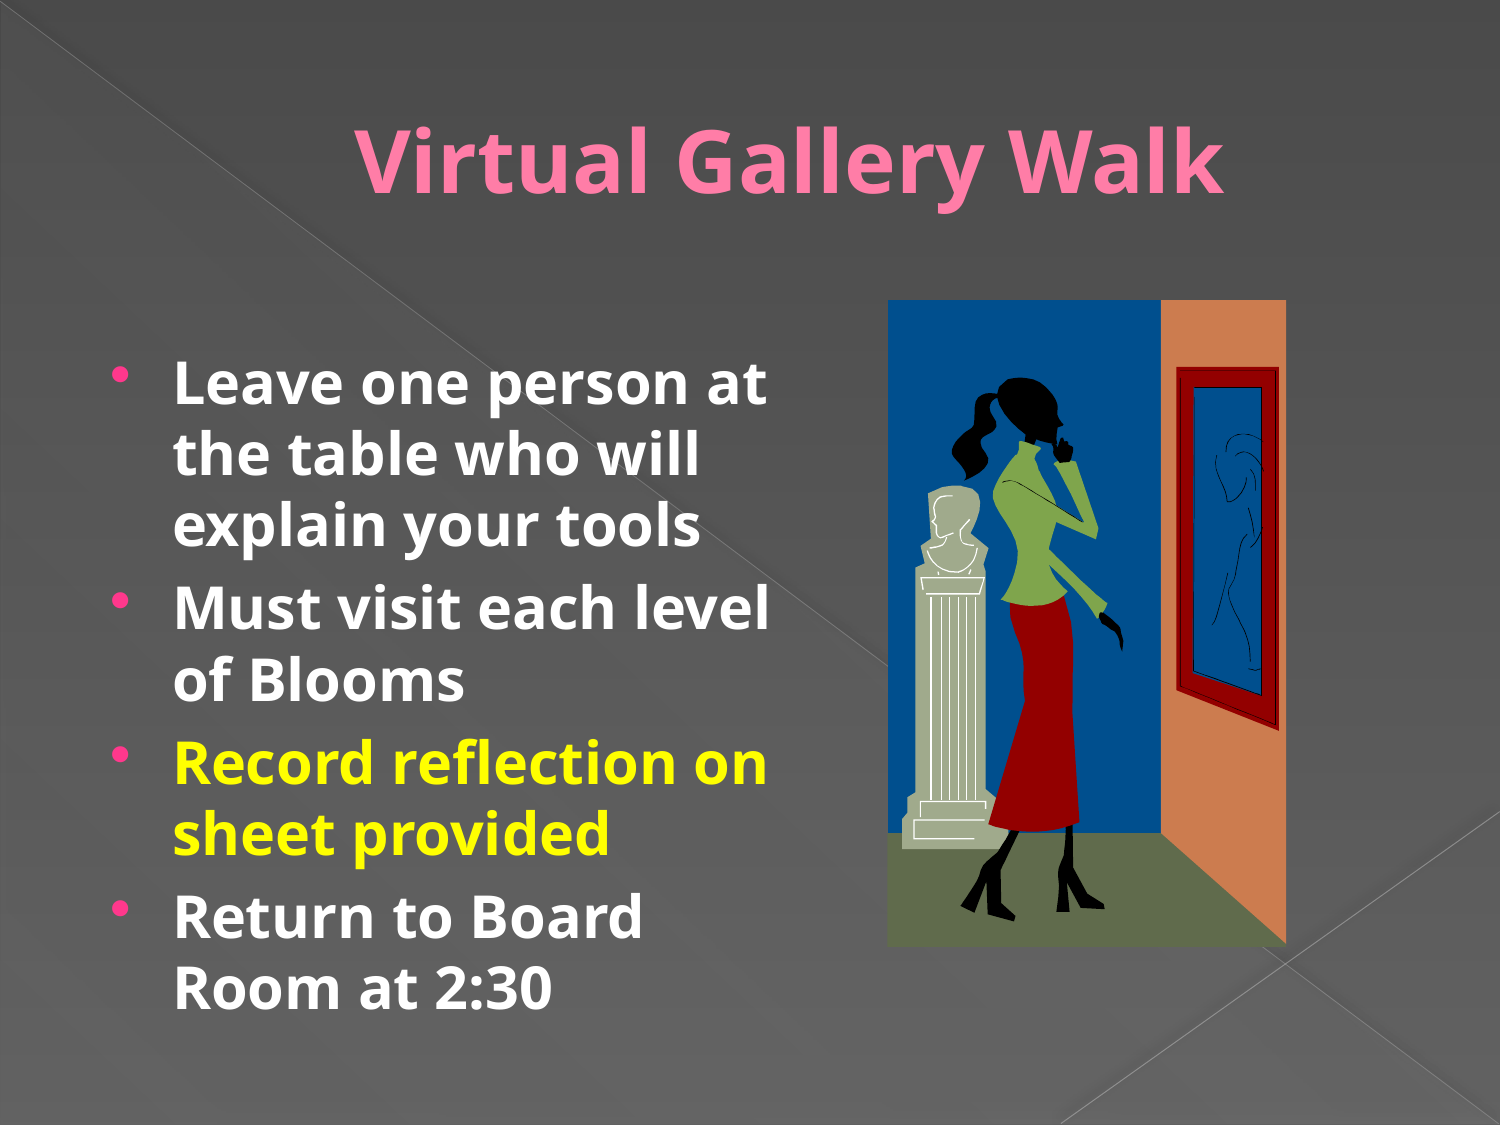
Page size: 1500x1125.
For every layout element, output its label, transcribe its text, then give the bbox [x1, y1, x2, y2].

list Leave one person at the table who will explain your tools Must visit each level of Blooms Record reflection on sheet provided Return to Board Room at 2:30 [87, 337, 788, 1088]
title Virtual Gallery Walk [75, 43, 1425, 274]
picture [887, 299, 1287, 948]
